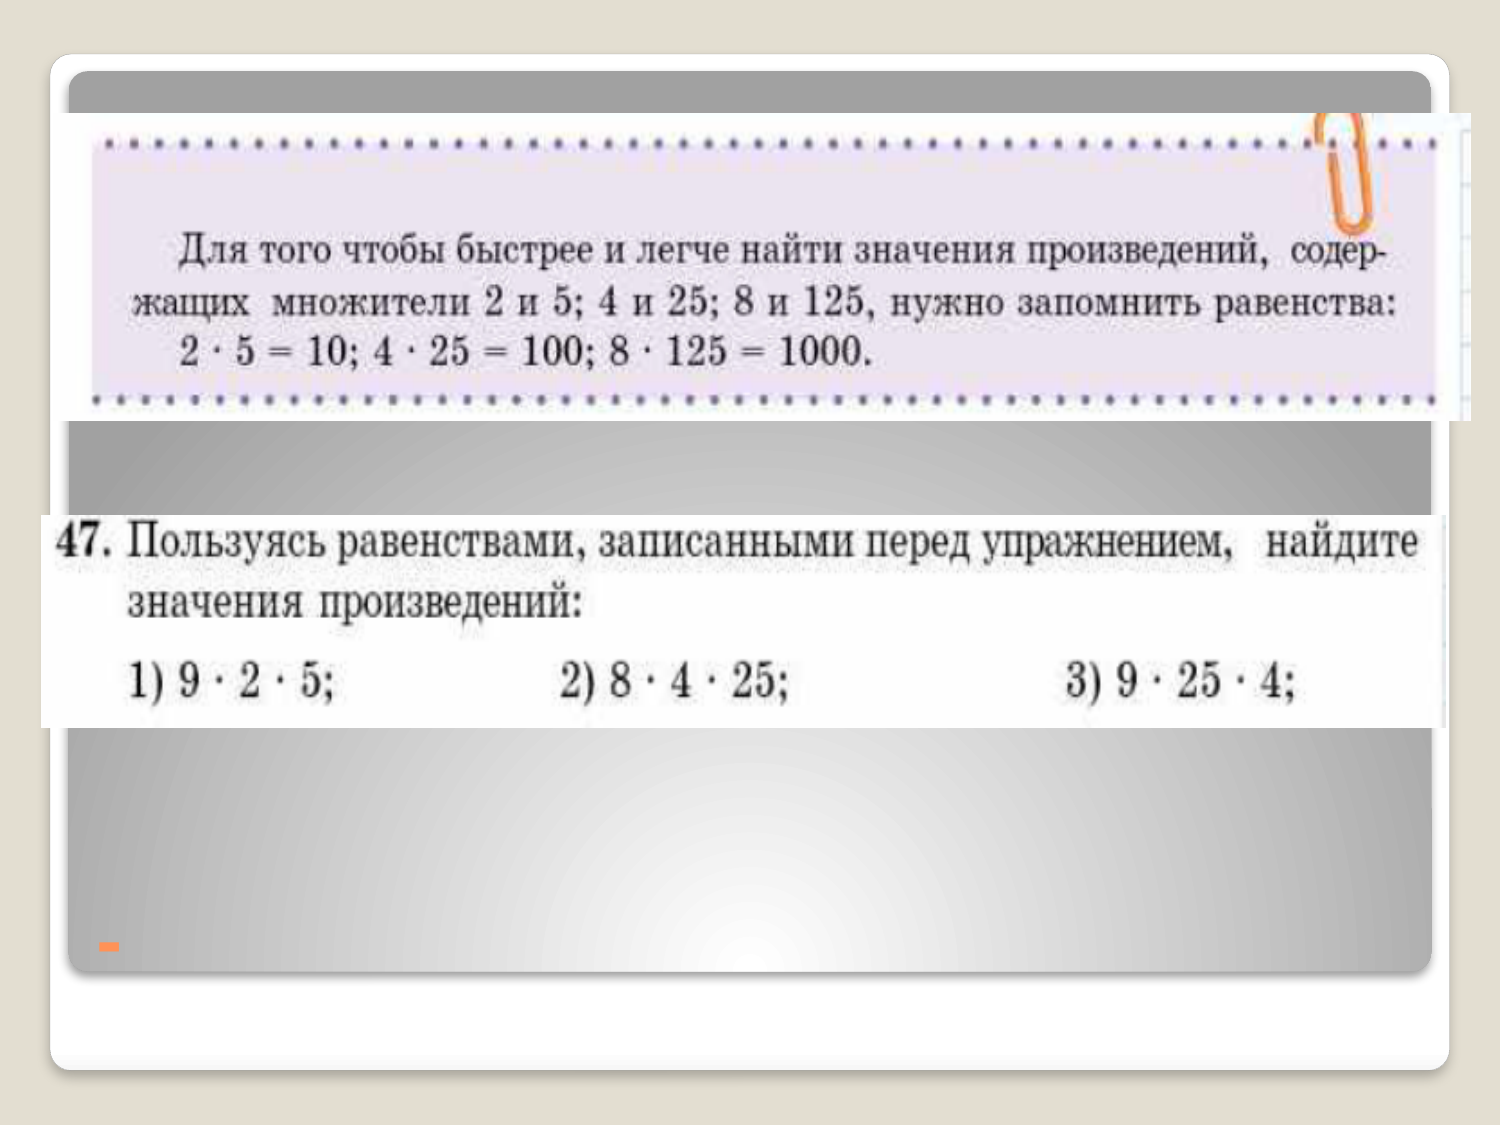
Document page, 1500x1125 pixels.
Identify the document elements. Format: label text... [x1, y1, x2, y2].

picture [52, 113, 1471, 421]
title - [82, 817, 1425, 990]
picture [41, 514, 1447, 729]
